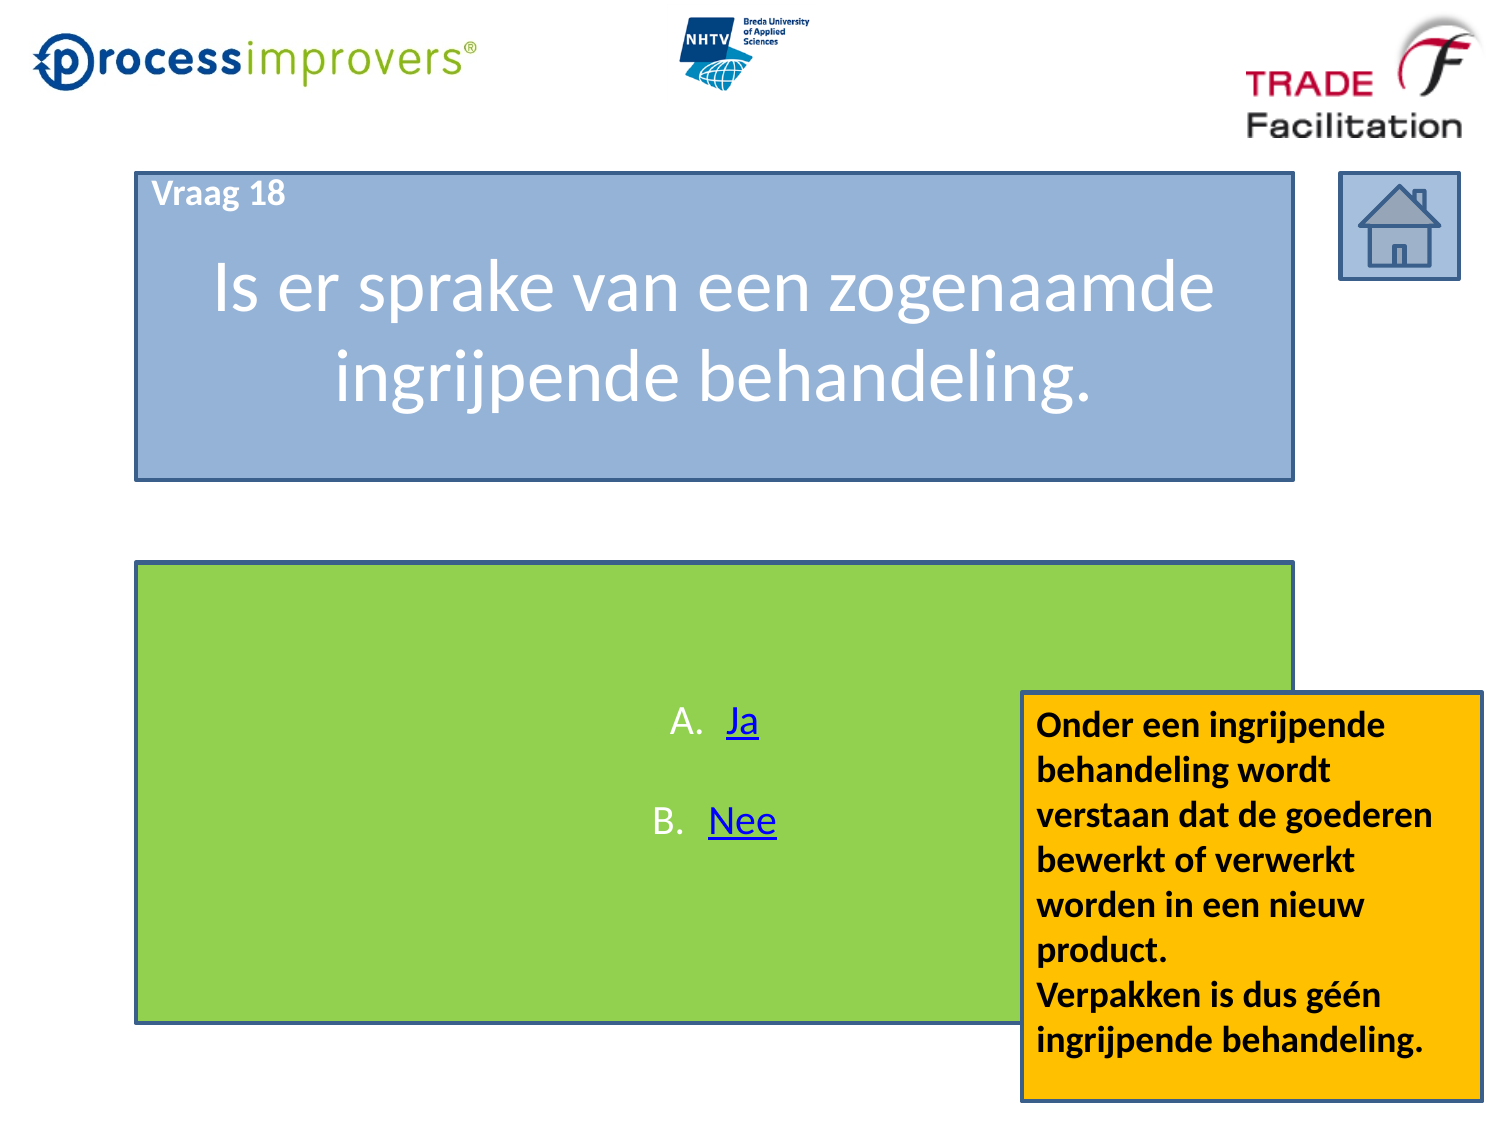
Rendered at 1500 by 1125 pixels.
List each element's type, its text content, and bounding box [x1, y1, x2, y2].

text_box [1338, 171, 1461, 281]
picture [29, 30, 479, 93]
text_box Ja Nee [134, 560, 1295, 1025]
slide_number 53 [1074, 1042, 1425, 1103]
text_box Onder een ingrijpende behandeling wordt verstaan dat de goederen bewerkt of verwerkt worden in een nieuw product. Verpakken is dus géén ingrijpende behandeling. [1020, 690, 1484, 1103]
text_box Vraag 18 [136, 160, 302, 221]
picture [1246, 10, 1487, 138]
picture [667, 4, 816, 103]
text_box Is er sprake van een zogenaamde ingrijpende behandeling. [134, 171, 1295, 482]
